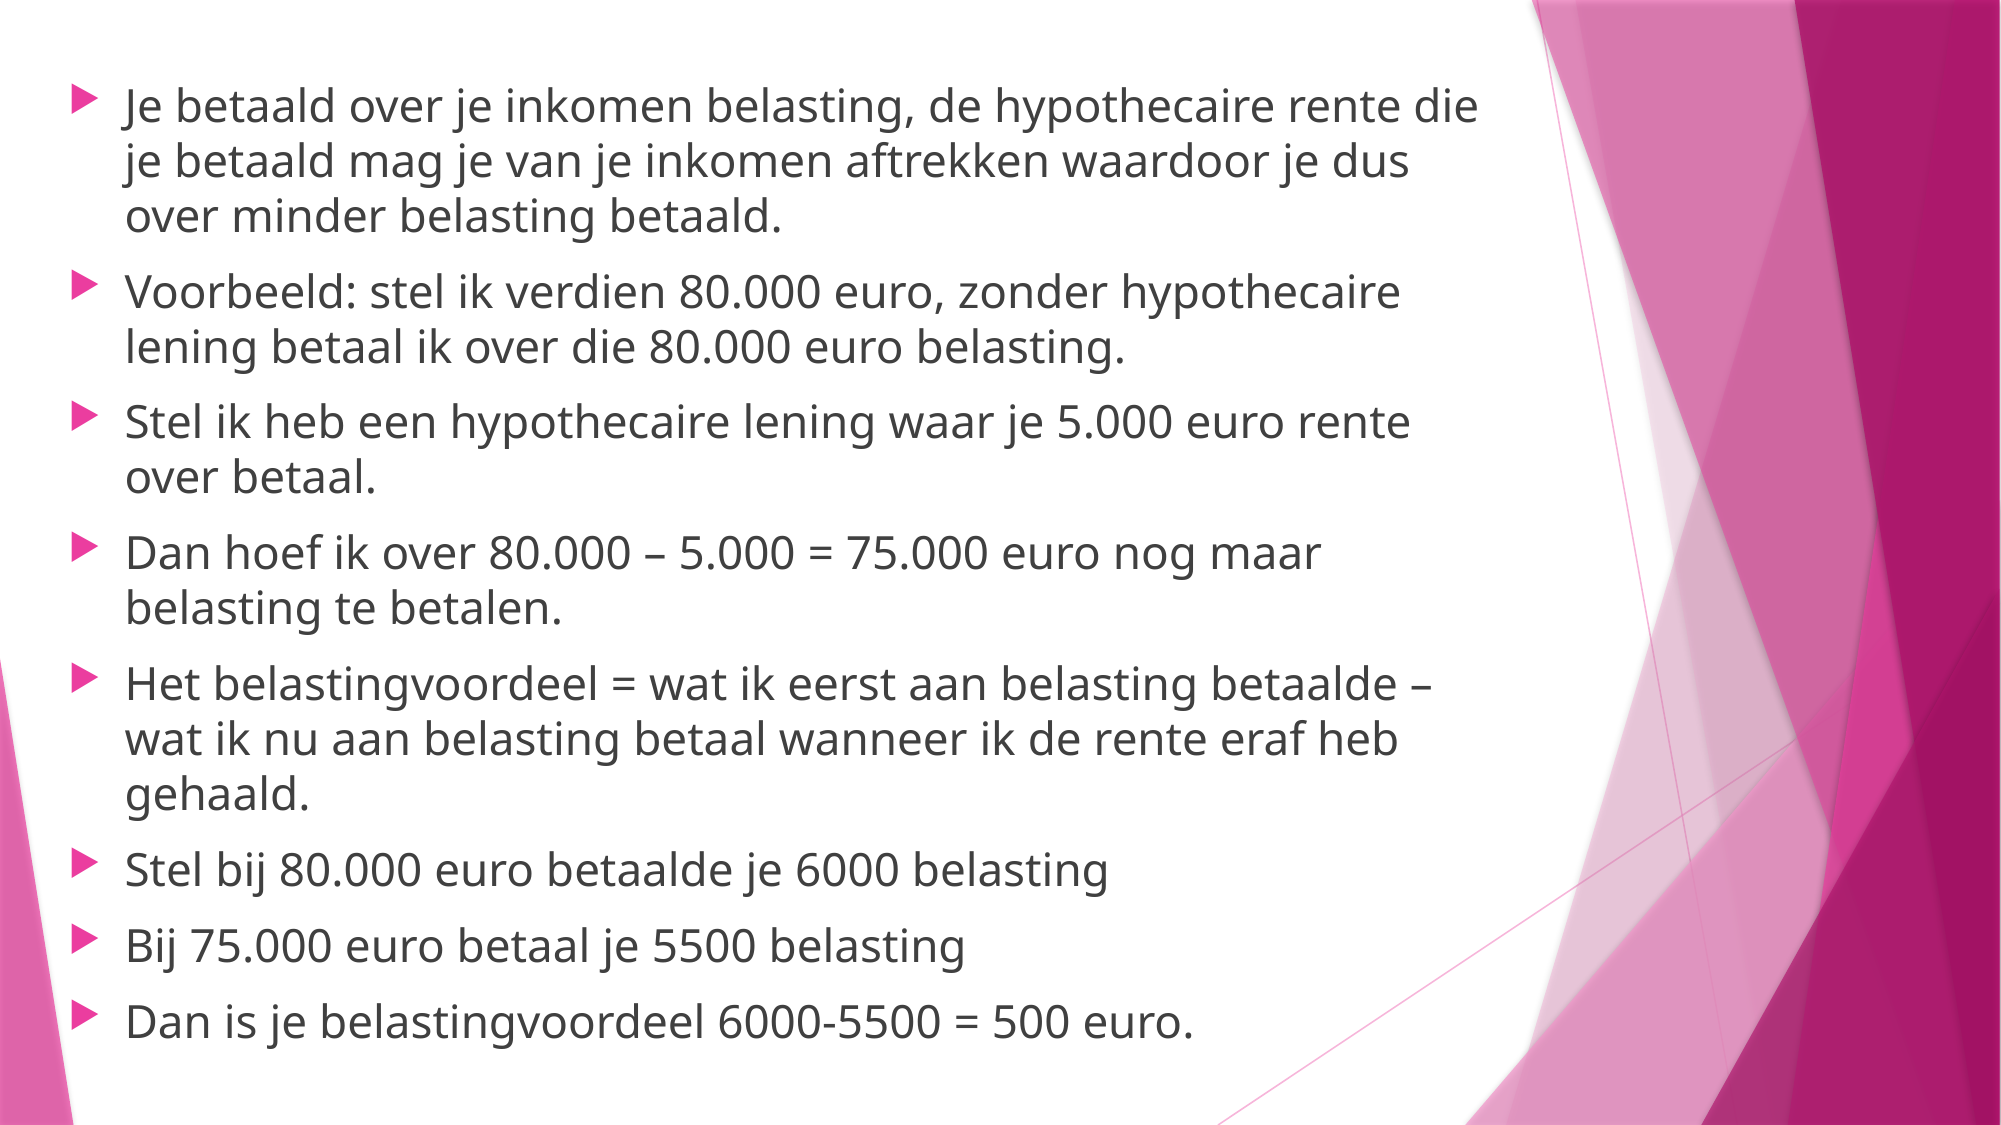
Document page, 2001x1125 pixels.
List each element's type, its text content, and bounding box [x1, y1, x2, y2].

list Je betaald over je inkomen belasting, de hypothecaire rente die je betaald mag je van je inkomen aftrekken waardoor je dus over minder belasting betaald. Voorbeeld: stel ik verdien 80.000 euro, zonder hypothecaire lening betaal ik over die 80.000 euro belasting. Stel ik heb een hypothecaire lening waar je 5.000 euro rente over betaal. Dan hoef ik over 80.000 – 5.000 = 75.000 euro nog maar belasting te betalen. Het belastingvoordeel = wat ik eerst aan belasting betaalde – wat ik nu aan belasting betaal wanneer ik de rente eraf heb gehaald. Stel bij 80.000 euro betaalde je 6000 belasting Bij 75.000 euro betaal je 5500 belasting Dan is je belastingvoordeel 6000-5500 = 500 euro. [53, 69, 1522, 992]
